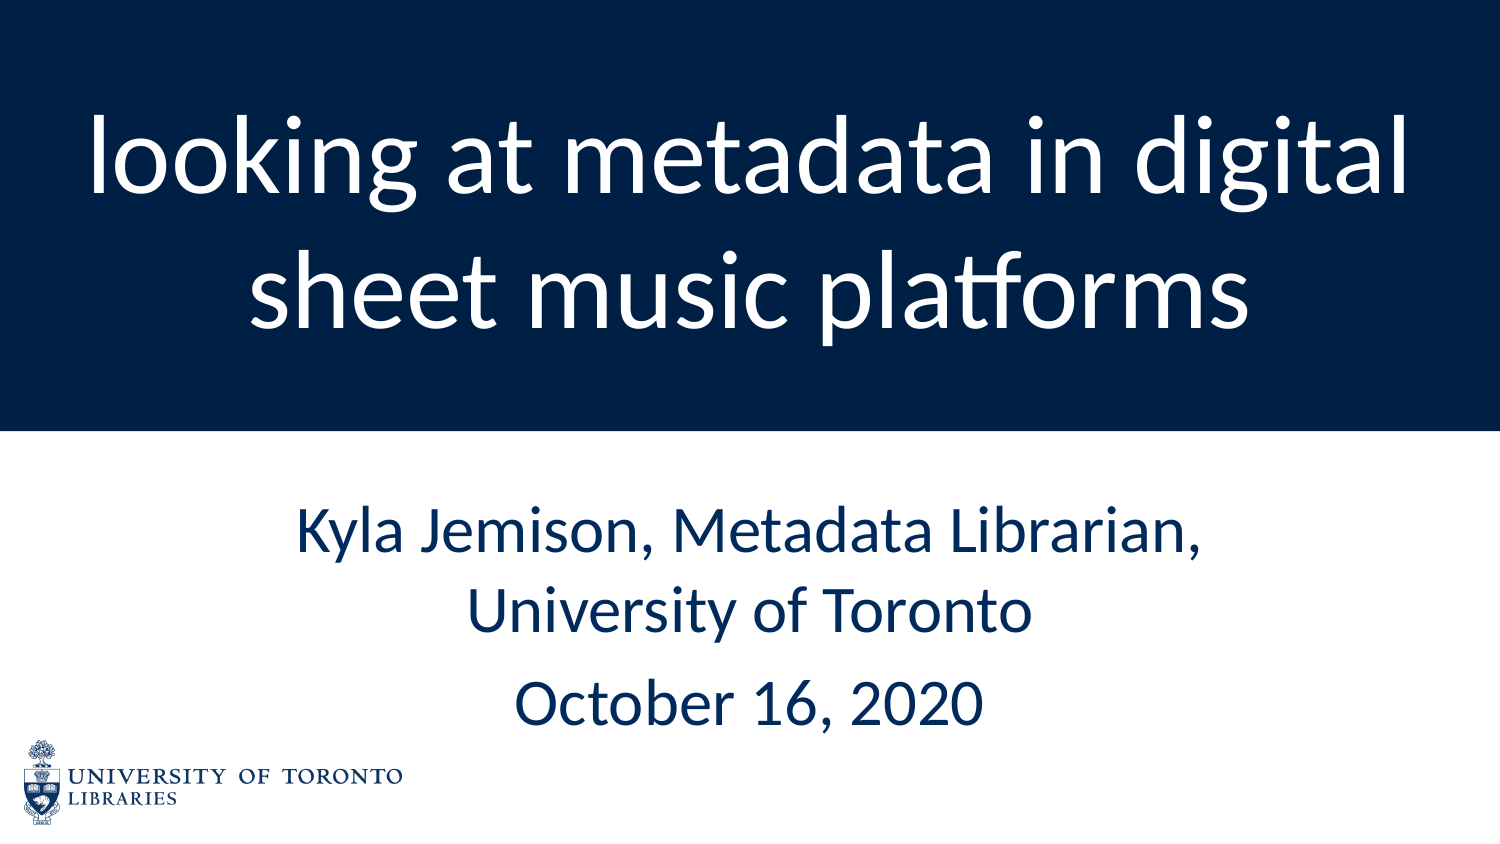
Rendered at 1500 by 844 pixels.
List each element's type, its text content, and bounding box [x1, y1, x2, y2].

title looking at metadata in digital sheet music platforms [0, 0, 1500, 432]
subtitle Kyla Jemison, Metadata Librarian, University of Toronto October 16, 2020 [225, 478, 1275, 694]
picture [24, 740, 402, 825]
